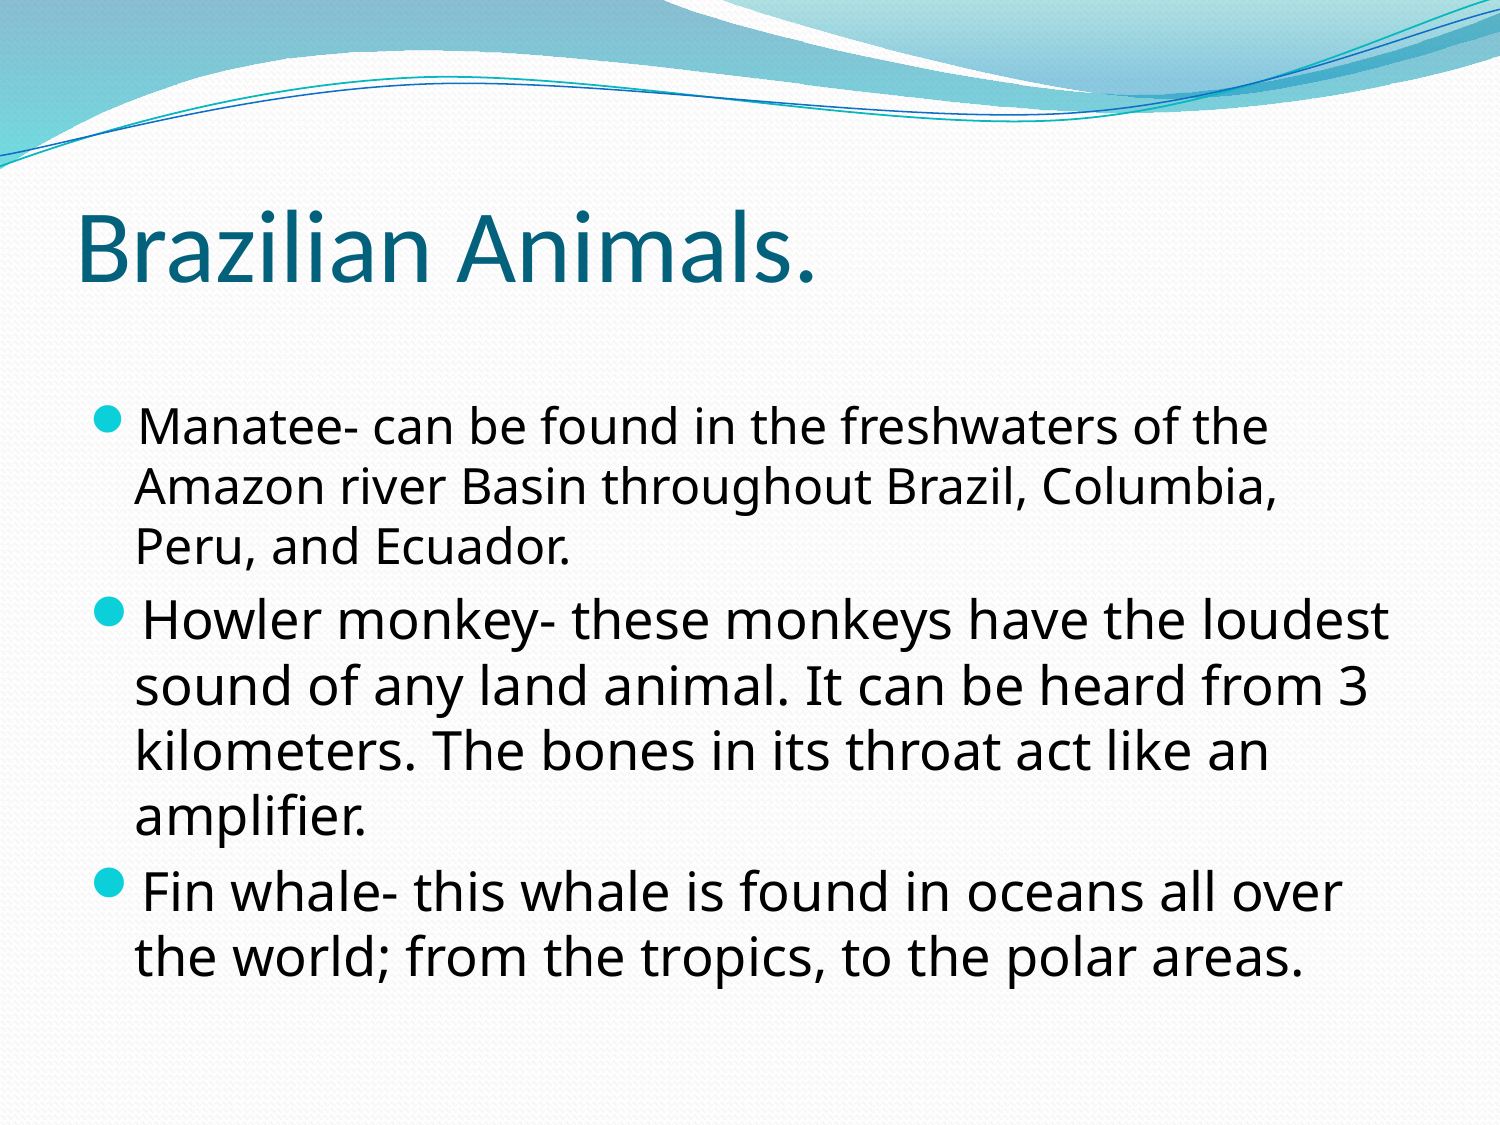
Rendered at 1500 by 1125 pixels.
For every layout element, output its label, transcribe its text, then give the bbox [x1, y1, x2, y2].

title Brazilian Animals. [75, 115, 1425, 303]
list Manatee- can be found in the freshwaters of the Amazon river Basin throughout Brazil, Columbia, Peru, and Ecuador. Howler monkey- these monkeys have the loudest sound of any land animal. It can be heard from 3 kilometers. The bones in its throat act like an amplifier. Fin whale- this whale is found in oceans all over the world; from the tropics, to the polar areas. [75, 317, 1425, 1038]
